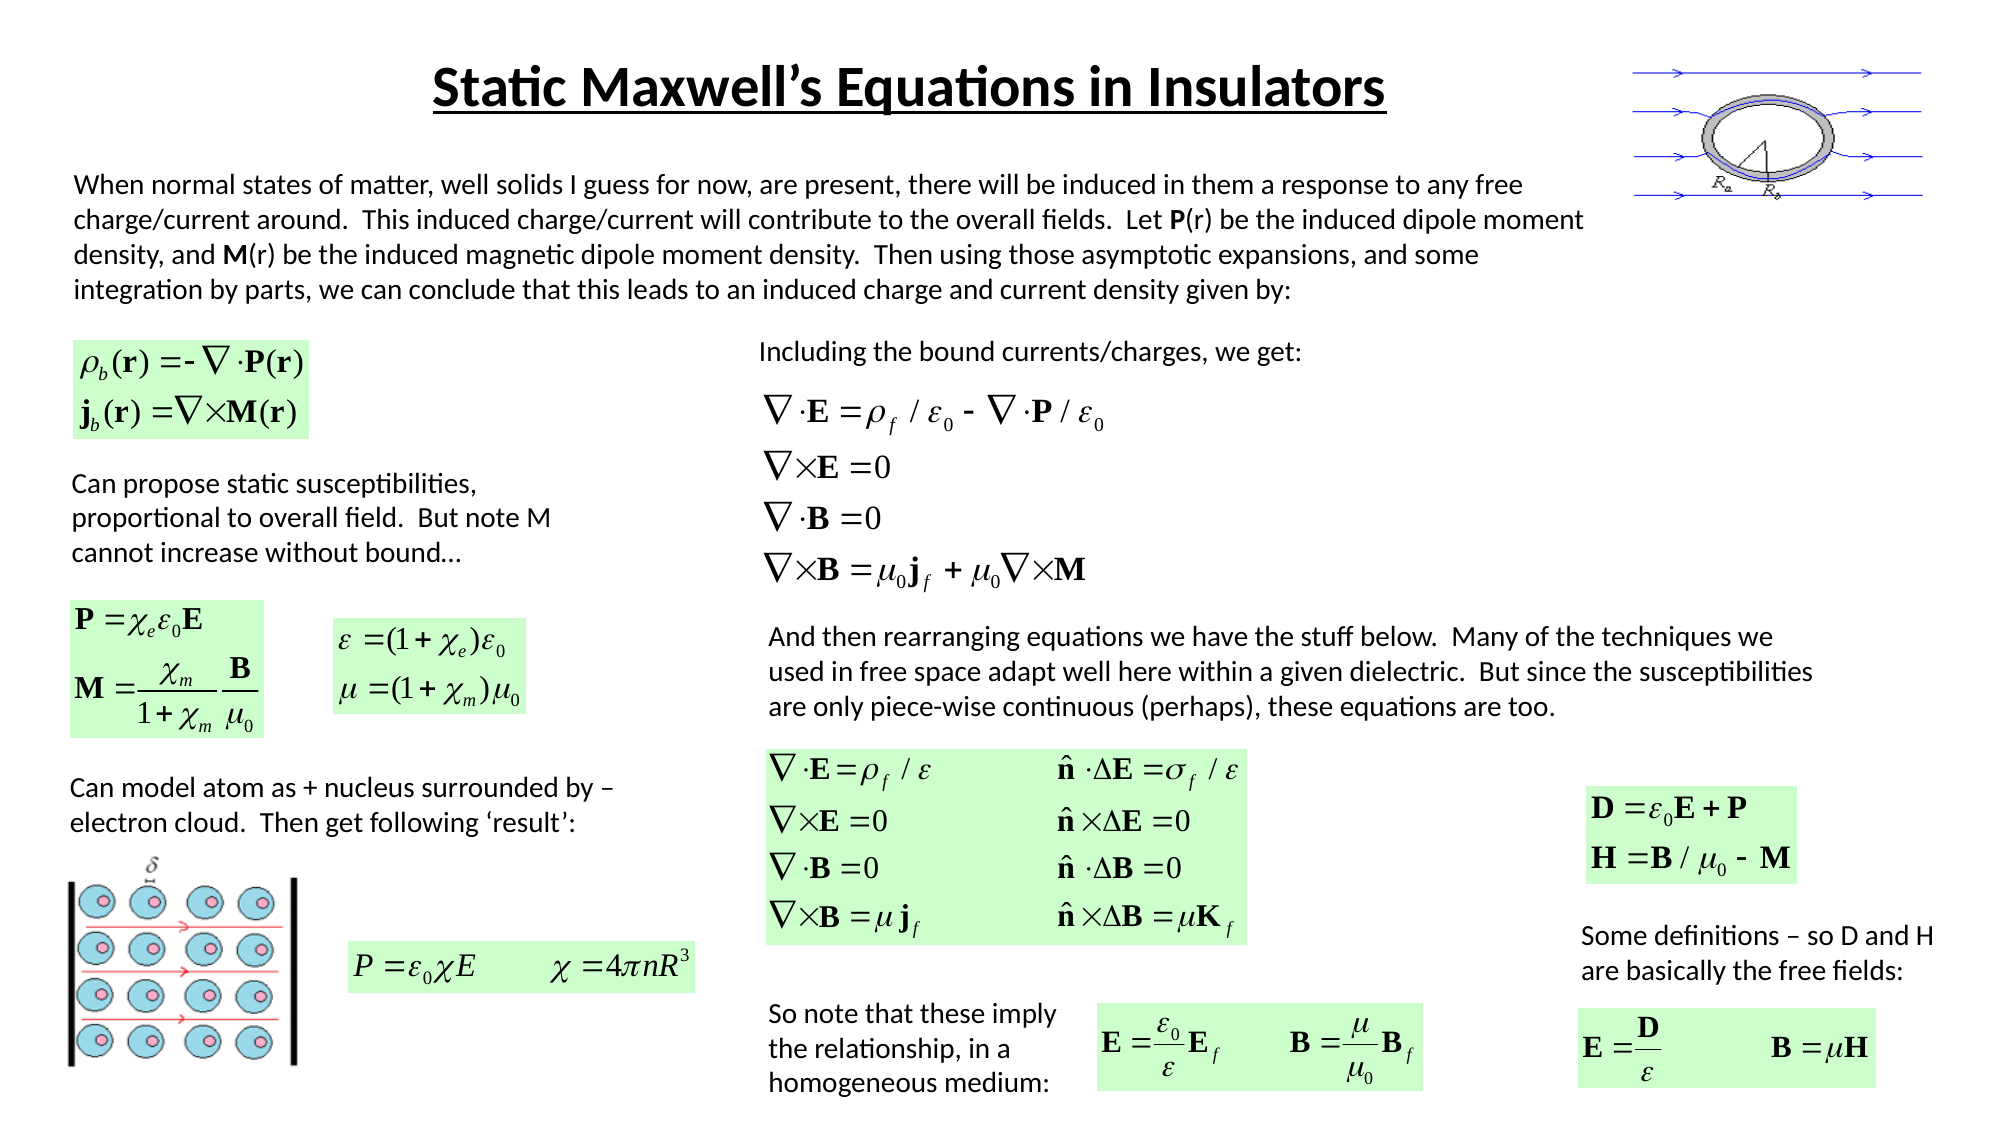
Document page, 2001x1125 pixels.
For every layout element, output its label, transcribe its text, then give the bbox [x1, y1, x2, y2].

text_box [332, 618, 527, 715]
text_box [1586, 16, 1980, 266]
text_box Including the bound currents/charges, we get: [744, 325, 1318, 376]
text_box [347, 940, 695, 993]
text_box Some definitions – so D and H are basically the free fields: [1566, 908, 1960, 994]
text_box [759, 390, 1110, 600]
text_box Can propose static susceptibilities, proportional to overall field. But note M cannot increase without bound… [56, 456, 605, 577]
text_box When normal states of matter, well solids I guess for now, are present, there will be induced in them a response to any free charge/current around. This induced charge/current will contribute to the overall fields. Let P(r) be the induced dipole moment density, and M(r) be the induced magnetic dipole moment density. Then using those asymptotic expansions, and some integration by parts, we can conclude that this leads to an induced charge and current density given by: [58, 158, 1604, 313]
text_box Can model atom as + nucleus surrounded by – electron cloud. Then get following ‘result’: [54, 760, 662, 846]
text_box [69, 599, 264, 738]
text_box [1578, 1008, 1876, 1088]
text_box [73, 339, 309, 439]
title Static Maxwell’s Equations in Insulators [347, 13, 1473, 128]
text_box So note that these imply the relationship, in a homogeneous medium: [753, 986, 1110, 1107]
text_box And then rearranging equations we have the stuff below. Many of the techniques we used in free space adapt well here within a given dielectric. But since the susceptibilities are only piece-wise continuous (perhaps), these equations are too. [753, 610, 1832, 730]
picture [56, 846, 309, 1078]
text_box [1097, 1003, 1423, 1092]
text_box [1586, 785, 1797, 884]
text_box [765, 748, 1247, 945]
